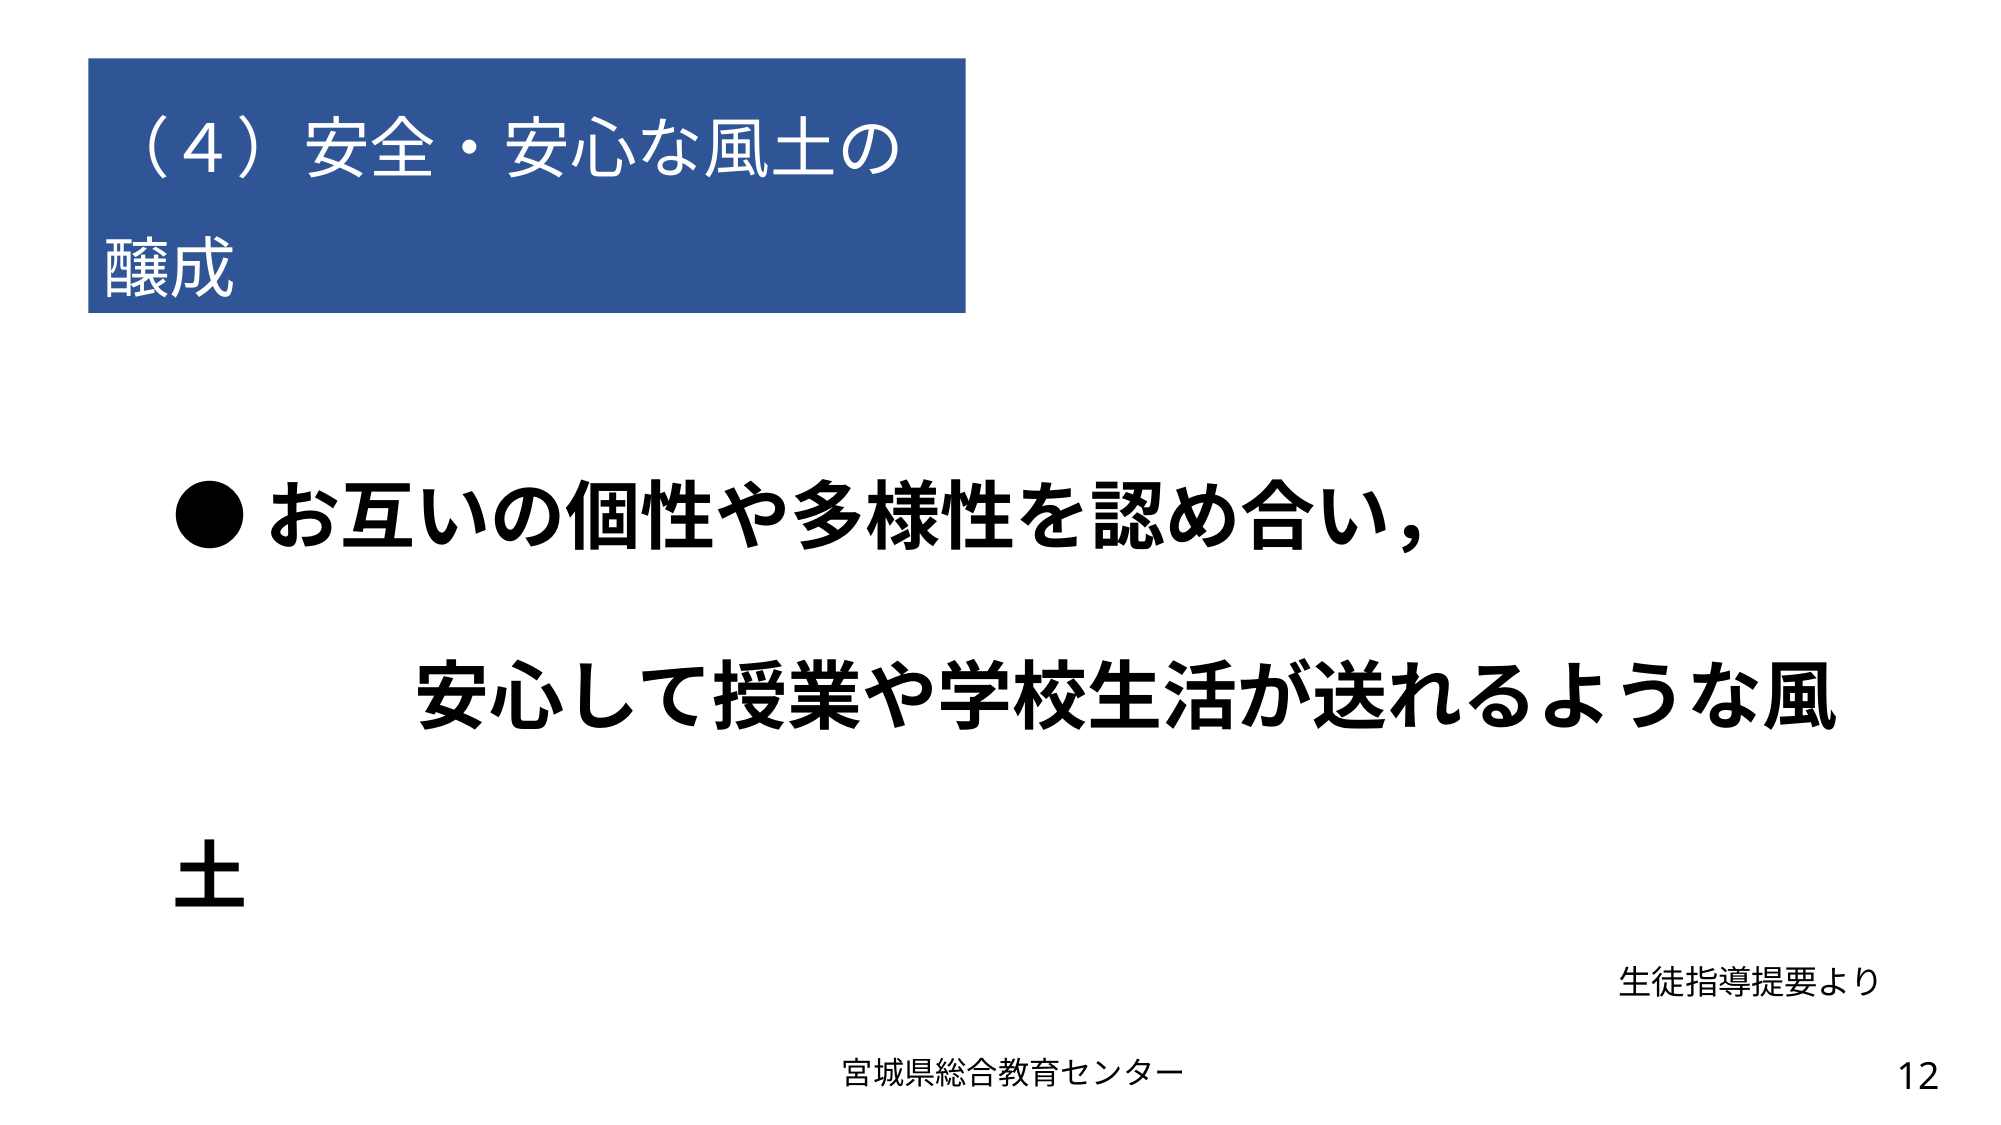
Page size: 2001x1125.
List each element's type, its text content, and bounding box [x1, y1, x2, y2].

text_box ●お互いの個性や多様性を認め合い， 安心して授業や学校生活が送れるような風土 [157, 370, 1917, 926]
text_box 生徒指導提要より [1604, 954, 2000, 1009]
text_box （４）安全・安心な風土の醸成 [88, 58, 966, 314]
